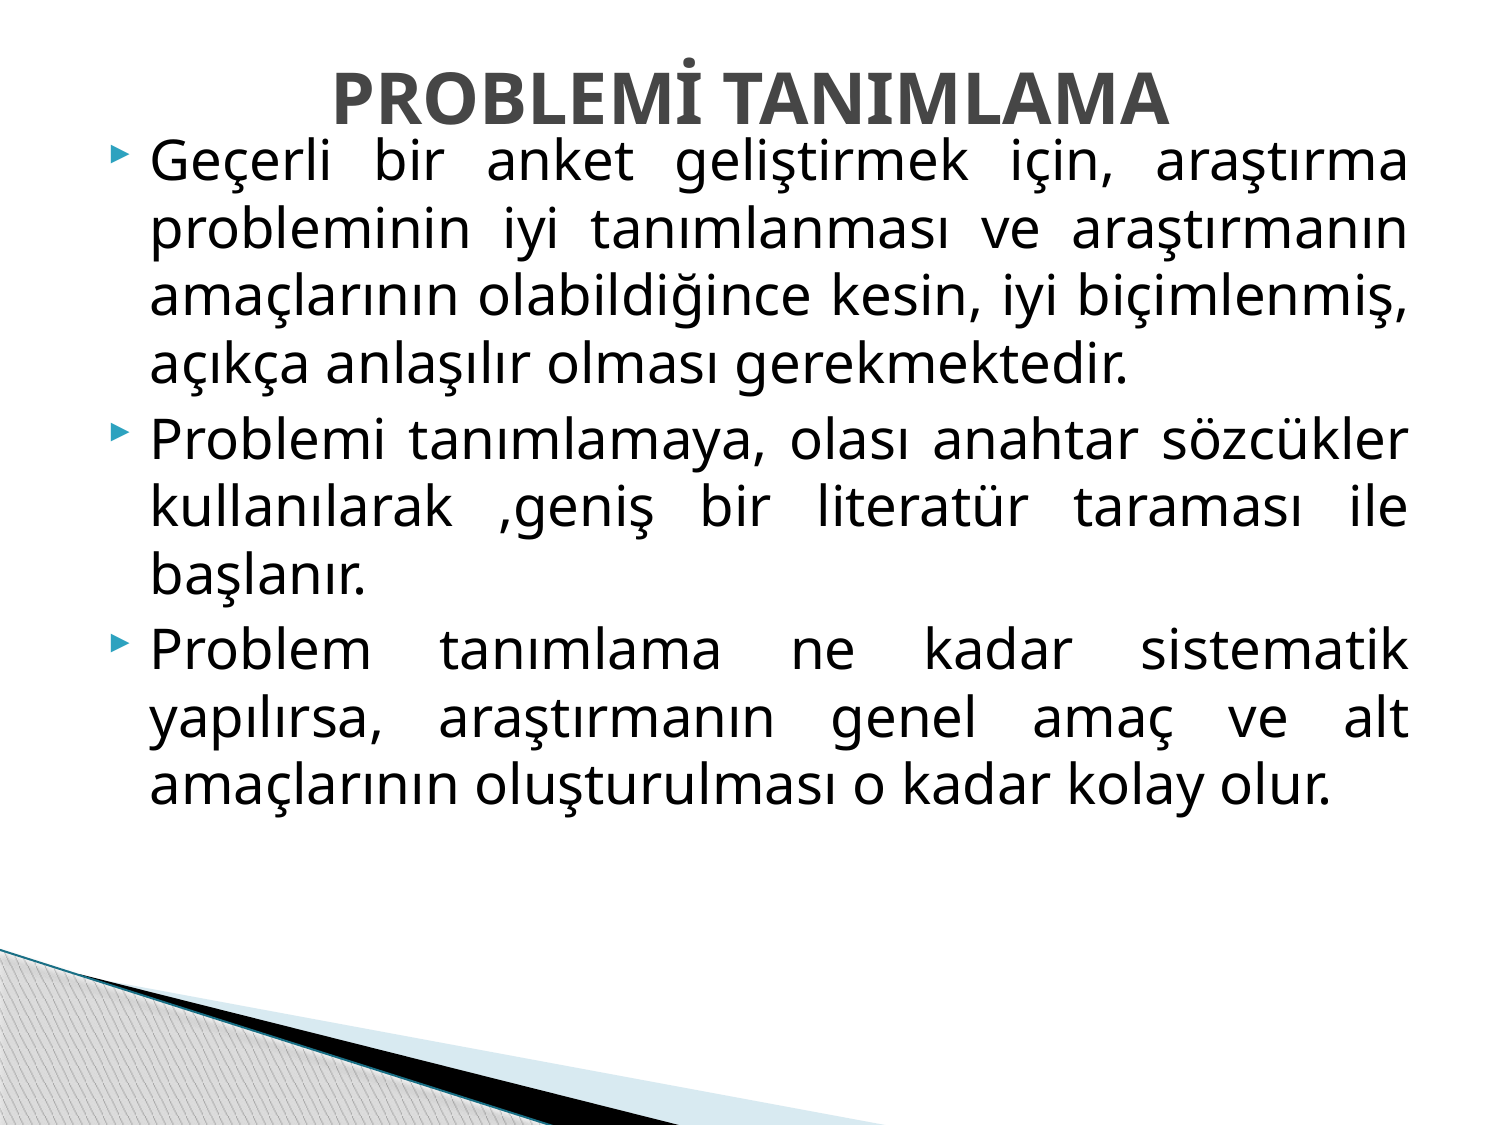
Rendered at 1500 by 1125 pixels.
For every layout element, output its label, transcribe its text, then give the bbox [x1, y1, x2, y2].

title PROBLEMİ TANIMLAMA [75, 45, 1425, 233]
list Geçerli bir anket geliştirmek için, araştırma probleminin iyi tanımlanması ve araştırmanın amaçlarının olabildiğince kesin, iyi biçimlenmiş, açıkça anlaşılır olması gerekmektedir. Problemi tanımlamaya, olası anahtar sözcükler kullanılarak ,geniş bir literatür taraması ile başlanır. Problem tanımlama ne kadar sistematik yapılırsa, araştırmanın genel amaç ve alt amaçlarının oluşturulması o kadar kolay olur. [75, 233, 1425, 986]
